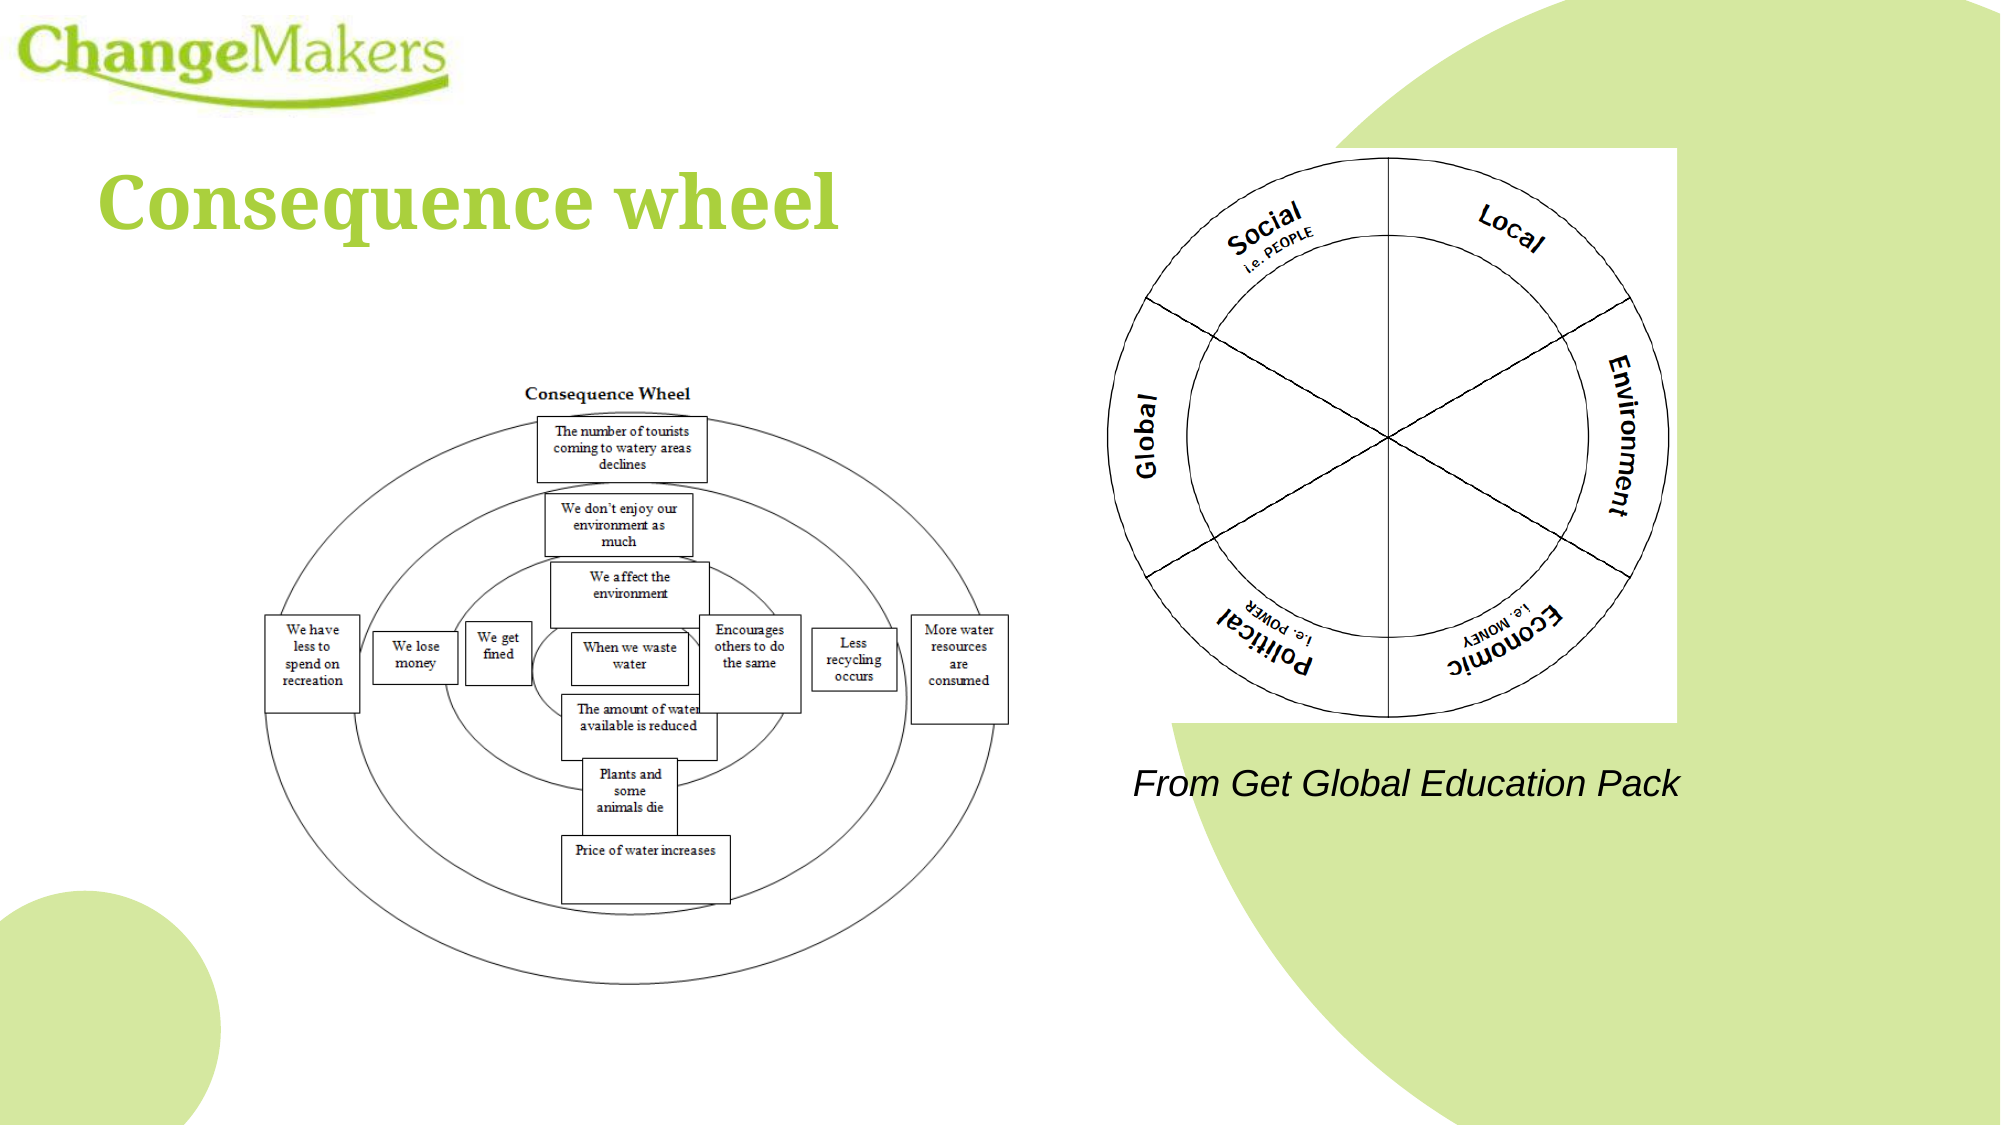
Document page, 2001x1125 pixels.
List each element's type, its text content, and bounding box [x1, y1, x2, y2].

text_box From Get Global Education Pack [1118, 751, 1745, 812]
title Consequence wheel [81, 157, 1082, 345]
picture [249, 373, 1020, 996]
picture [1082, 148, 1678, 723]
picture [0, 15, 508, 118]
